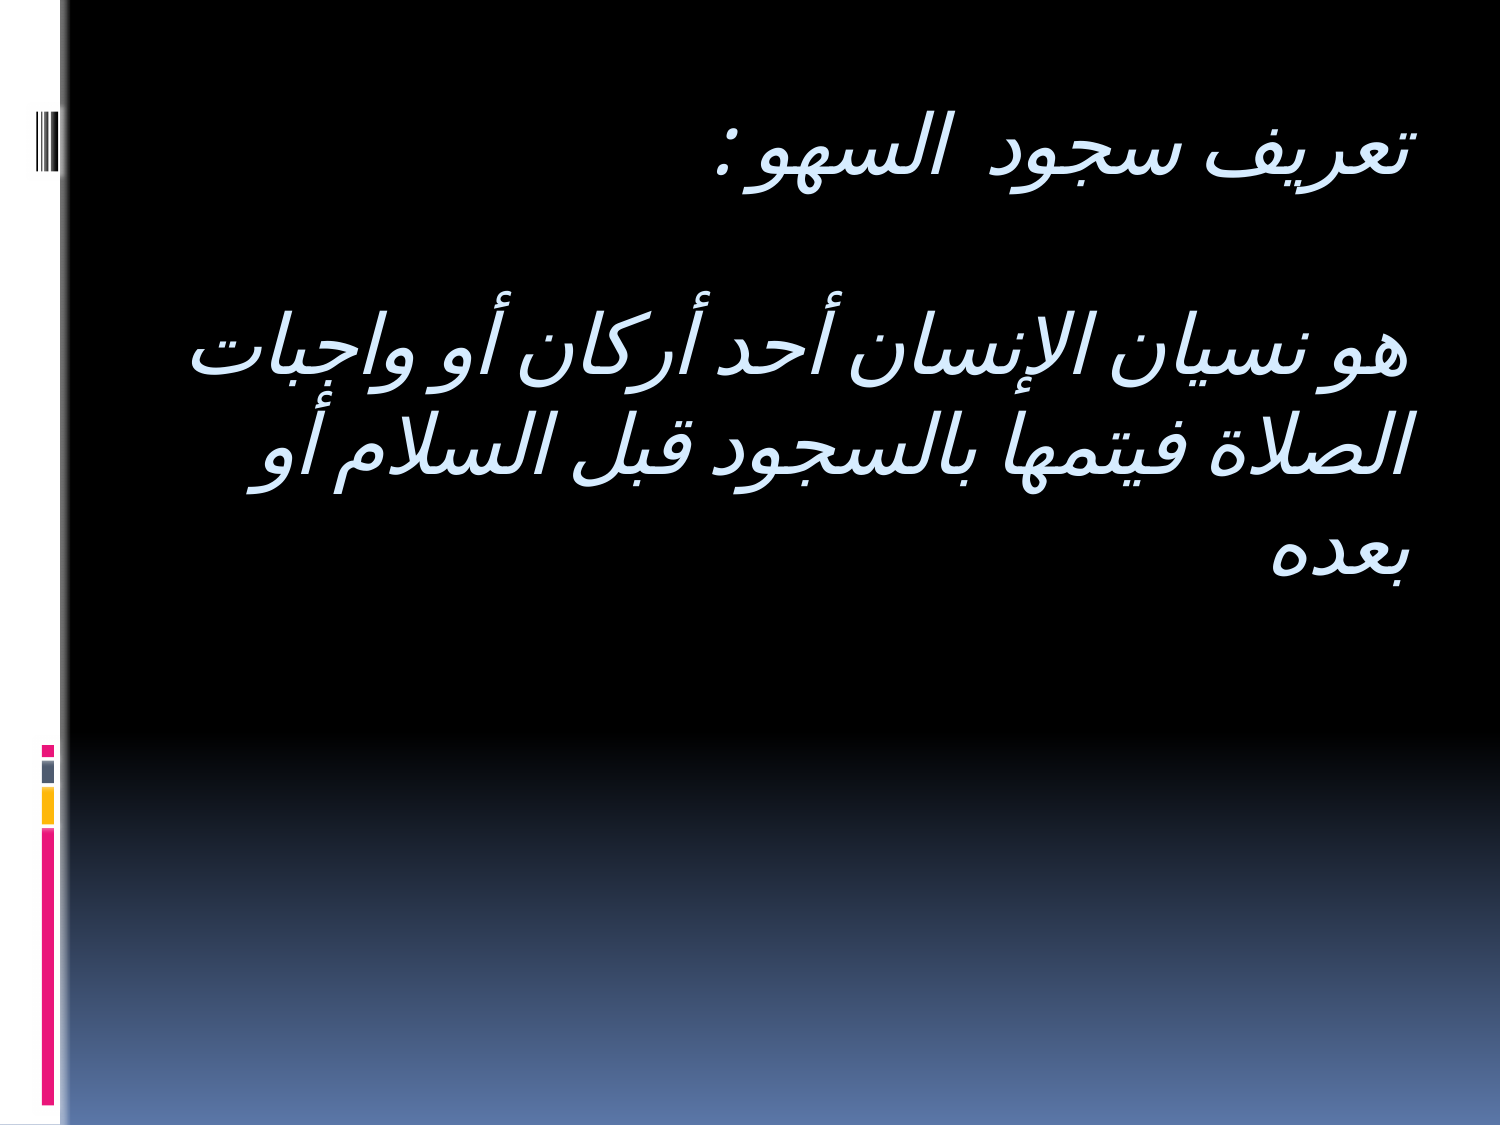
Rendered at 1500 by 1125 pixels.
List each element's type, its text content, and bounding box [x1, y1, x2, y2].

title تعريف سجود السهو : هو نسيان الإنسان أحد أركان أو واجبات الصلاة فيتمها بالسجود قبل السلام أو بعده [150, 83, 1425, 340]
